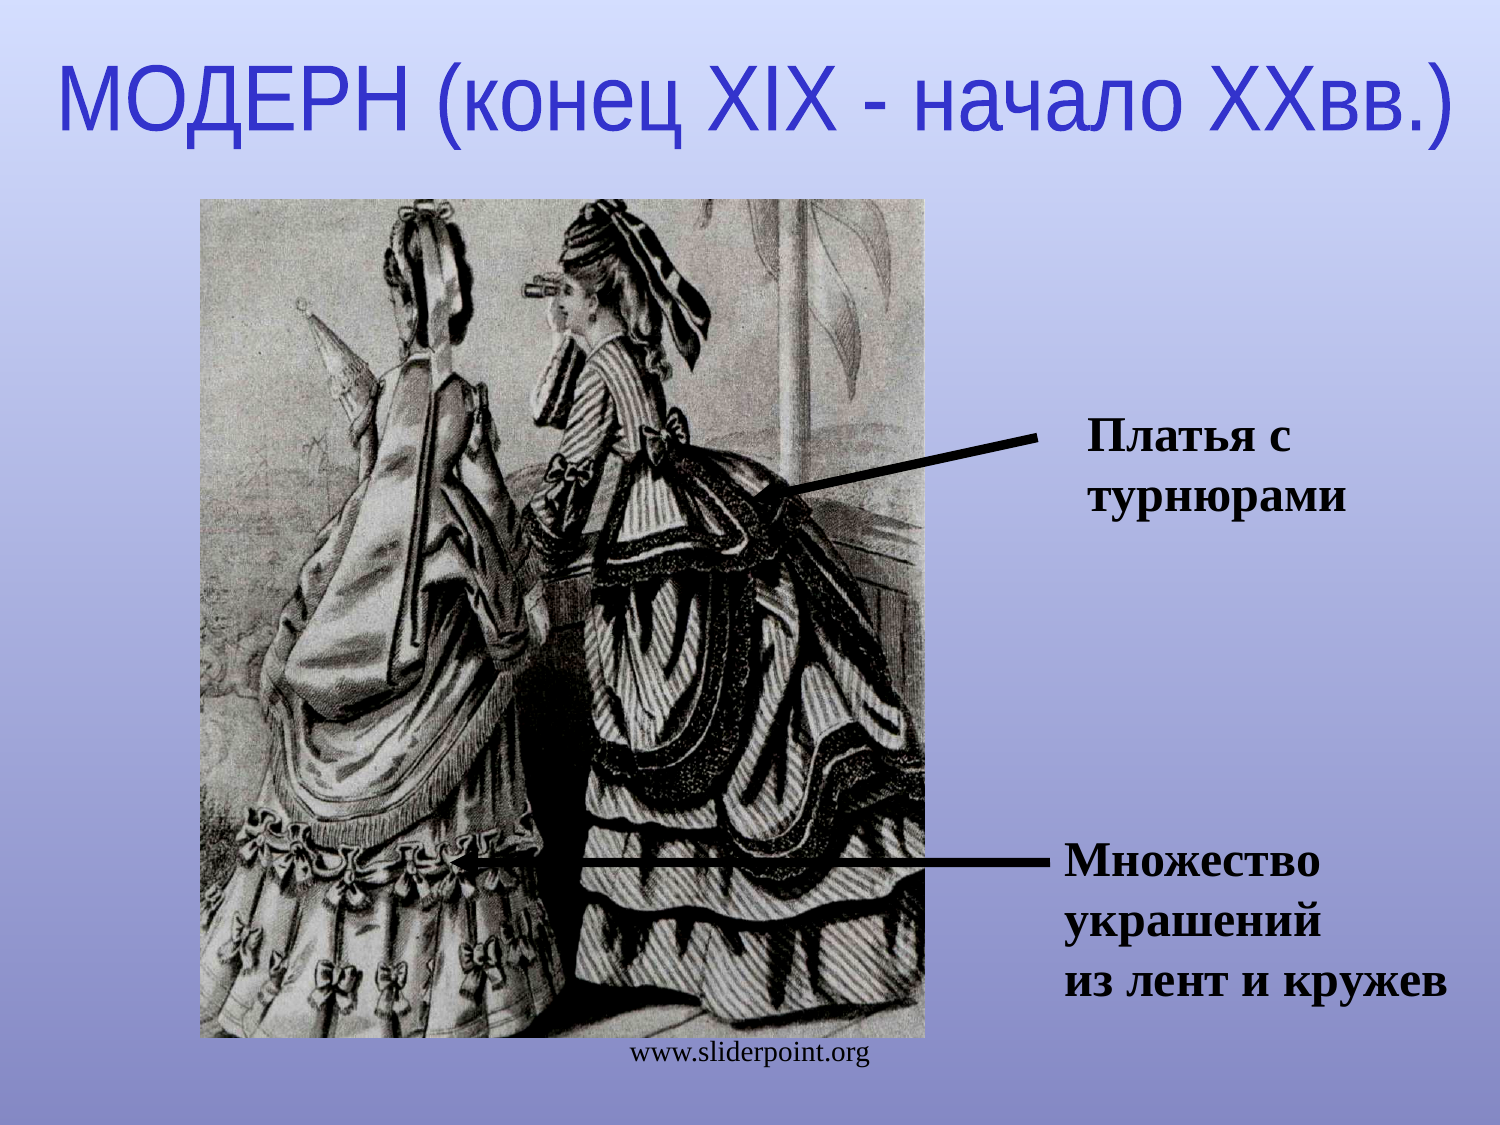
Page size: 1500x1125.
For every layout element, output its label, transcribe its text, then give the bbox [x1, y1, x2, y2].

footer www.sliderpoint.org [512, 1024, 988, 1101]
picture [199, 199, 926, 1038]
text_box Множество украшений из лент и кружев [1050, 819, 1500, 1014]
text_box Платья с турнюрами [1073, 394, 1363, 529]
